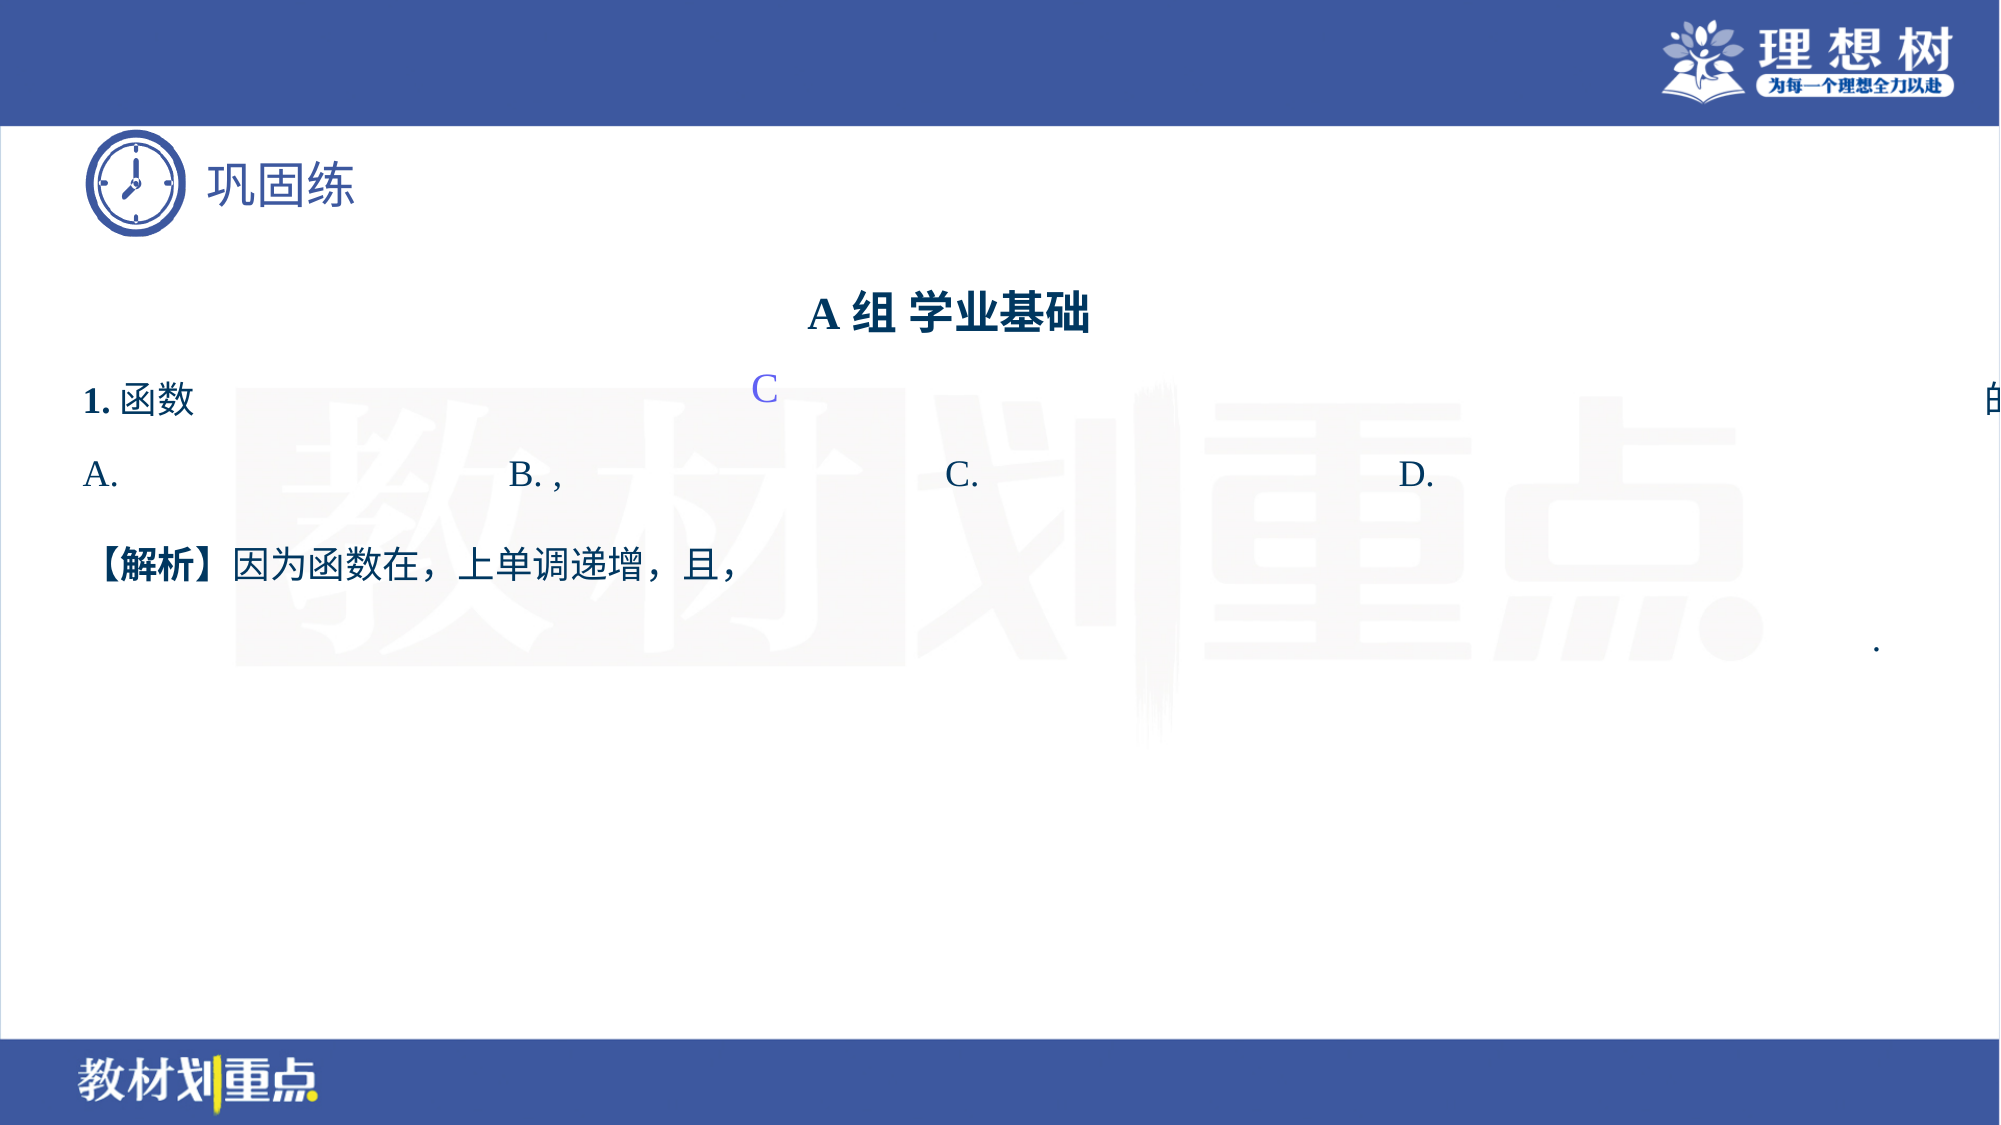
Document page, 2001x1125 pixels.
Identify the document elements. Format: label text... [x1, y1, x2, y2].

text_box C [735, 359, 794, 409]
text_box 巩固练 [206, 140, 503, 226]
picture [1990, 390, 1998, 398]
text_box A组 学业基础 [82, 257, 1817, 398]
picture [1990, 400, 1998, 410]
picture [0, 0, 2000, 1125]
